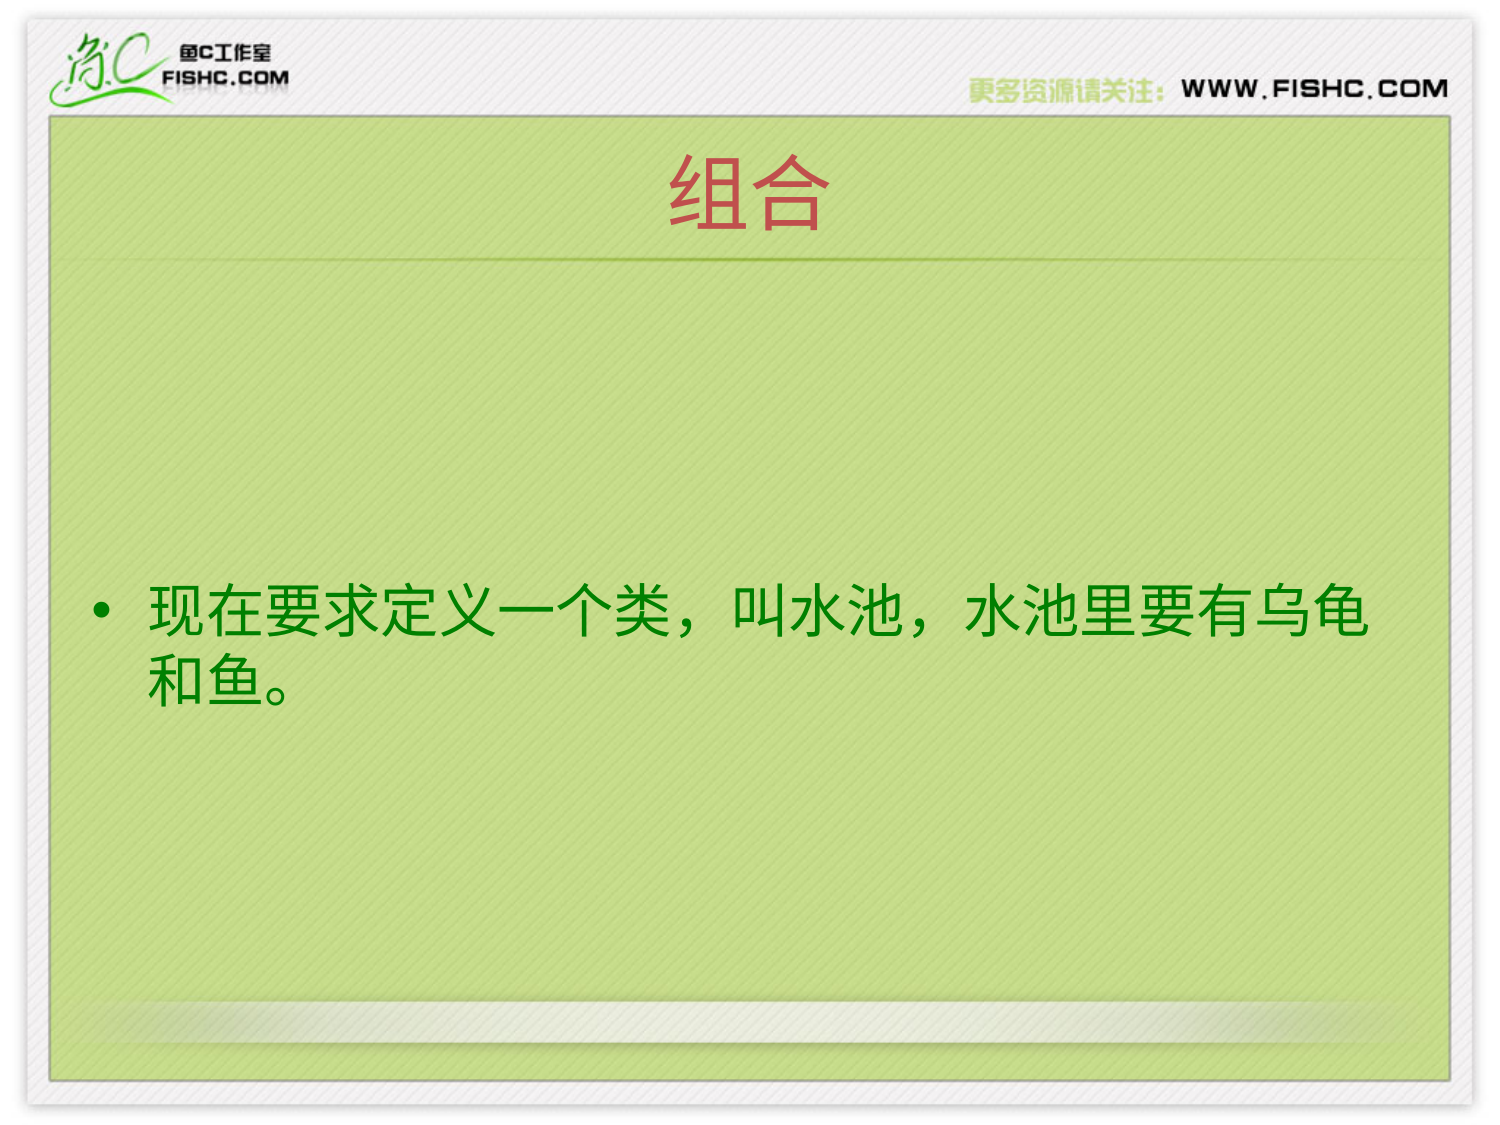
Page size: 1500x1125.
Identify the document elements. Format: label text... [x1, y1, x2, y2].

list 现在要求定义一个类，叫水池，水池里要有乌龟和鱼。 [76, 272, 1427, 1016]
title 组合 [75, 113, 1425, 268]
picture [0, 0, 1500, 1125]
